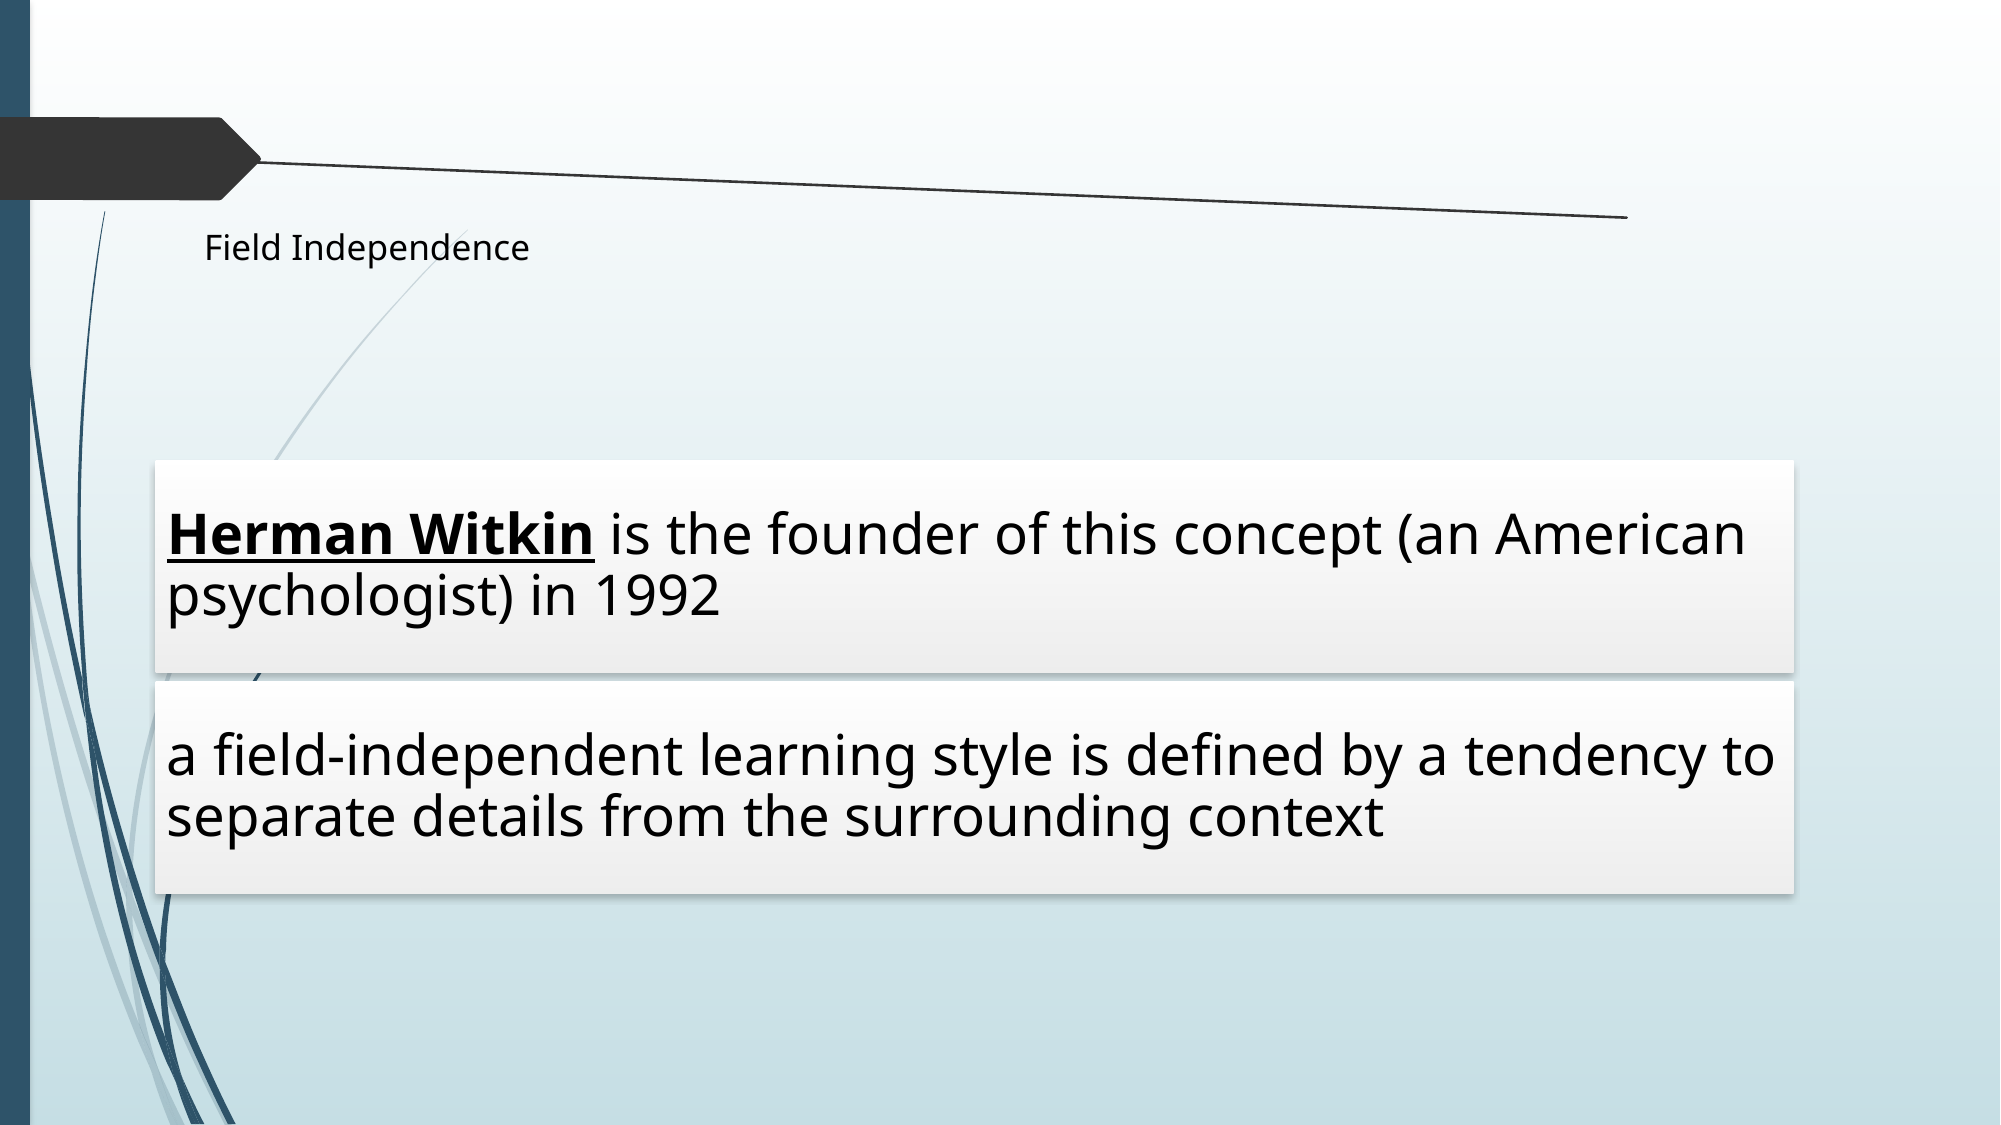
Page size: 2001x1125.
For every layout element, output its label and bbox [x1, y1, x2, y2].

text_box [189, 159, 1627, 276]
list [155, 460, 1794, 896]
